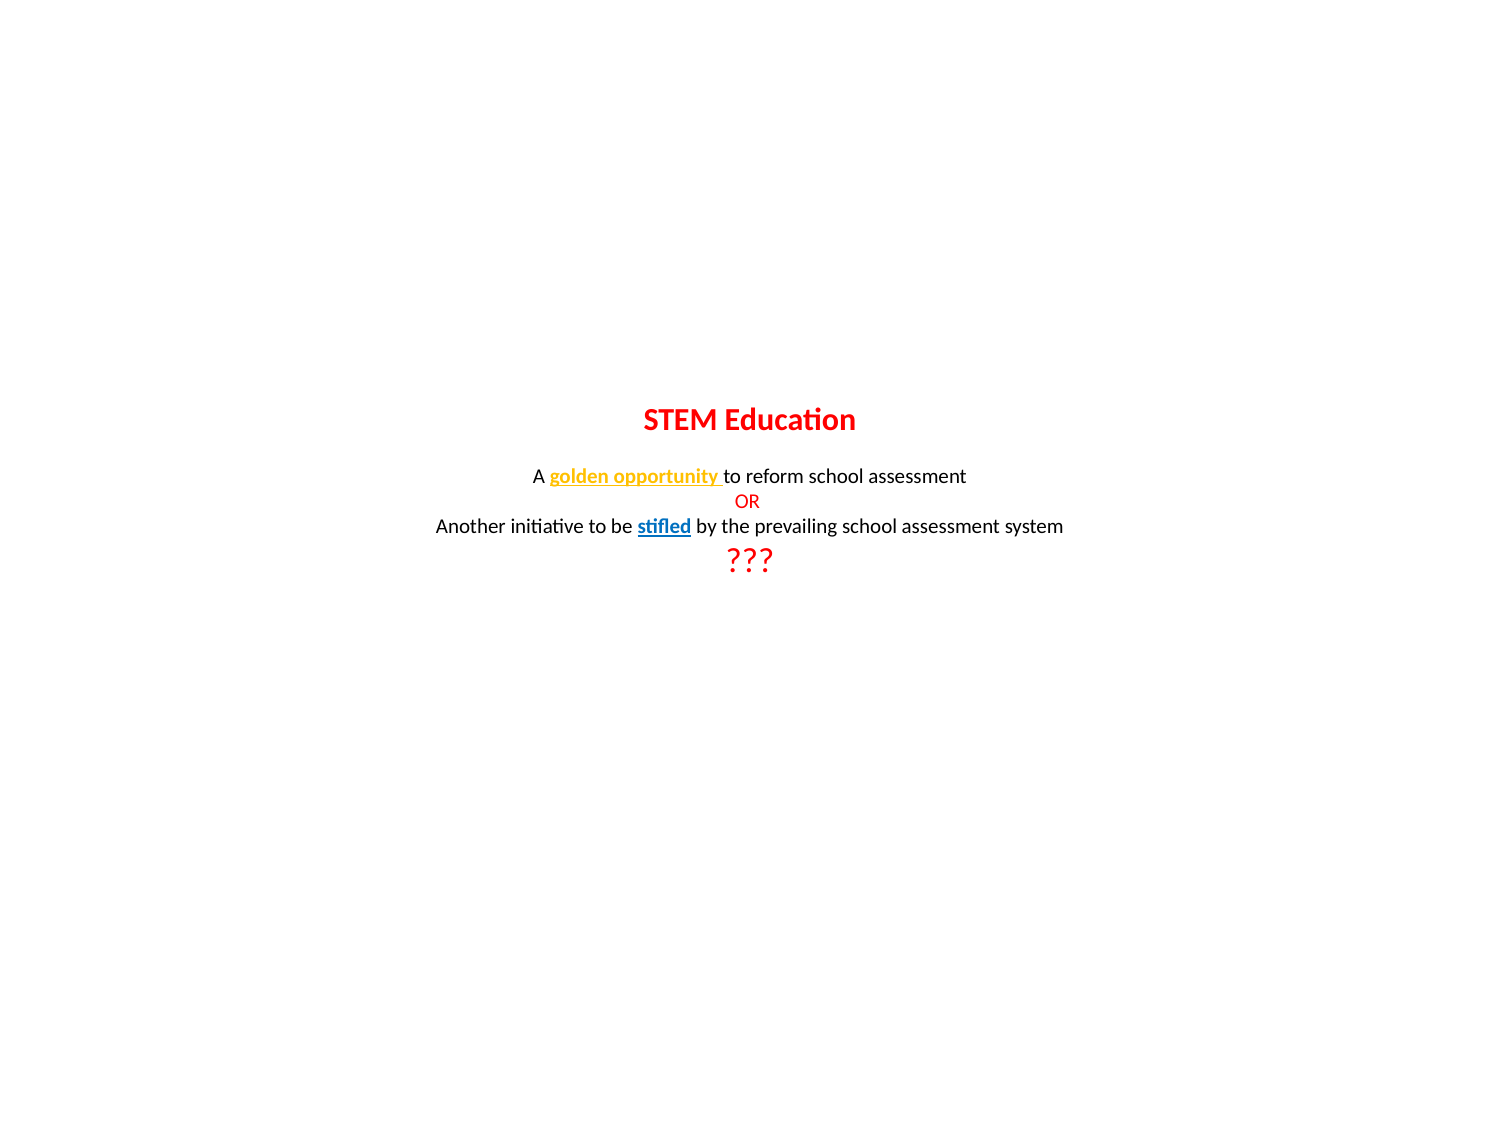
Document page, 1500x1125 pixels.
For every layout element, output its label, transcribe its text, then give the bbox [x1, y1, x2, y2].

title STEM Education A golden opportunity to reform school assessment OR Another initiative to be stifled by the prevailing school assessment system ??? [112, 349, 1388, 591]
